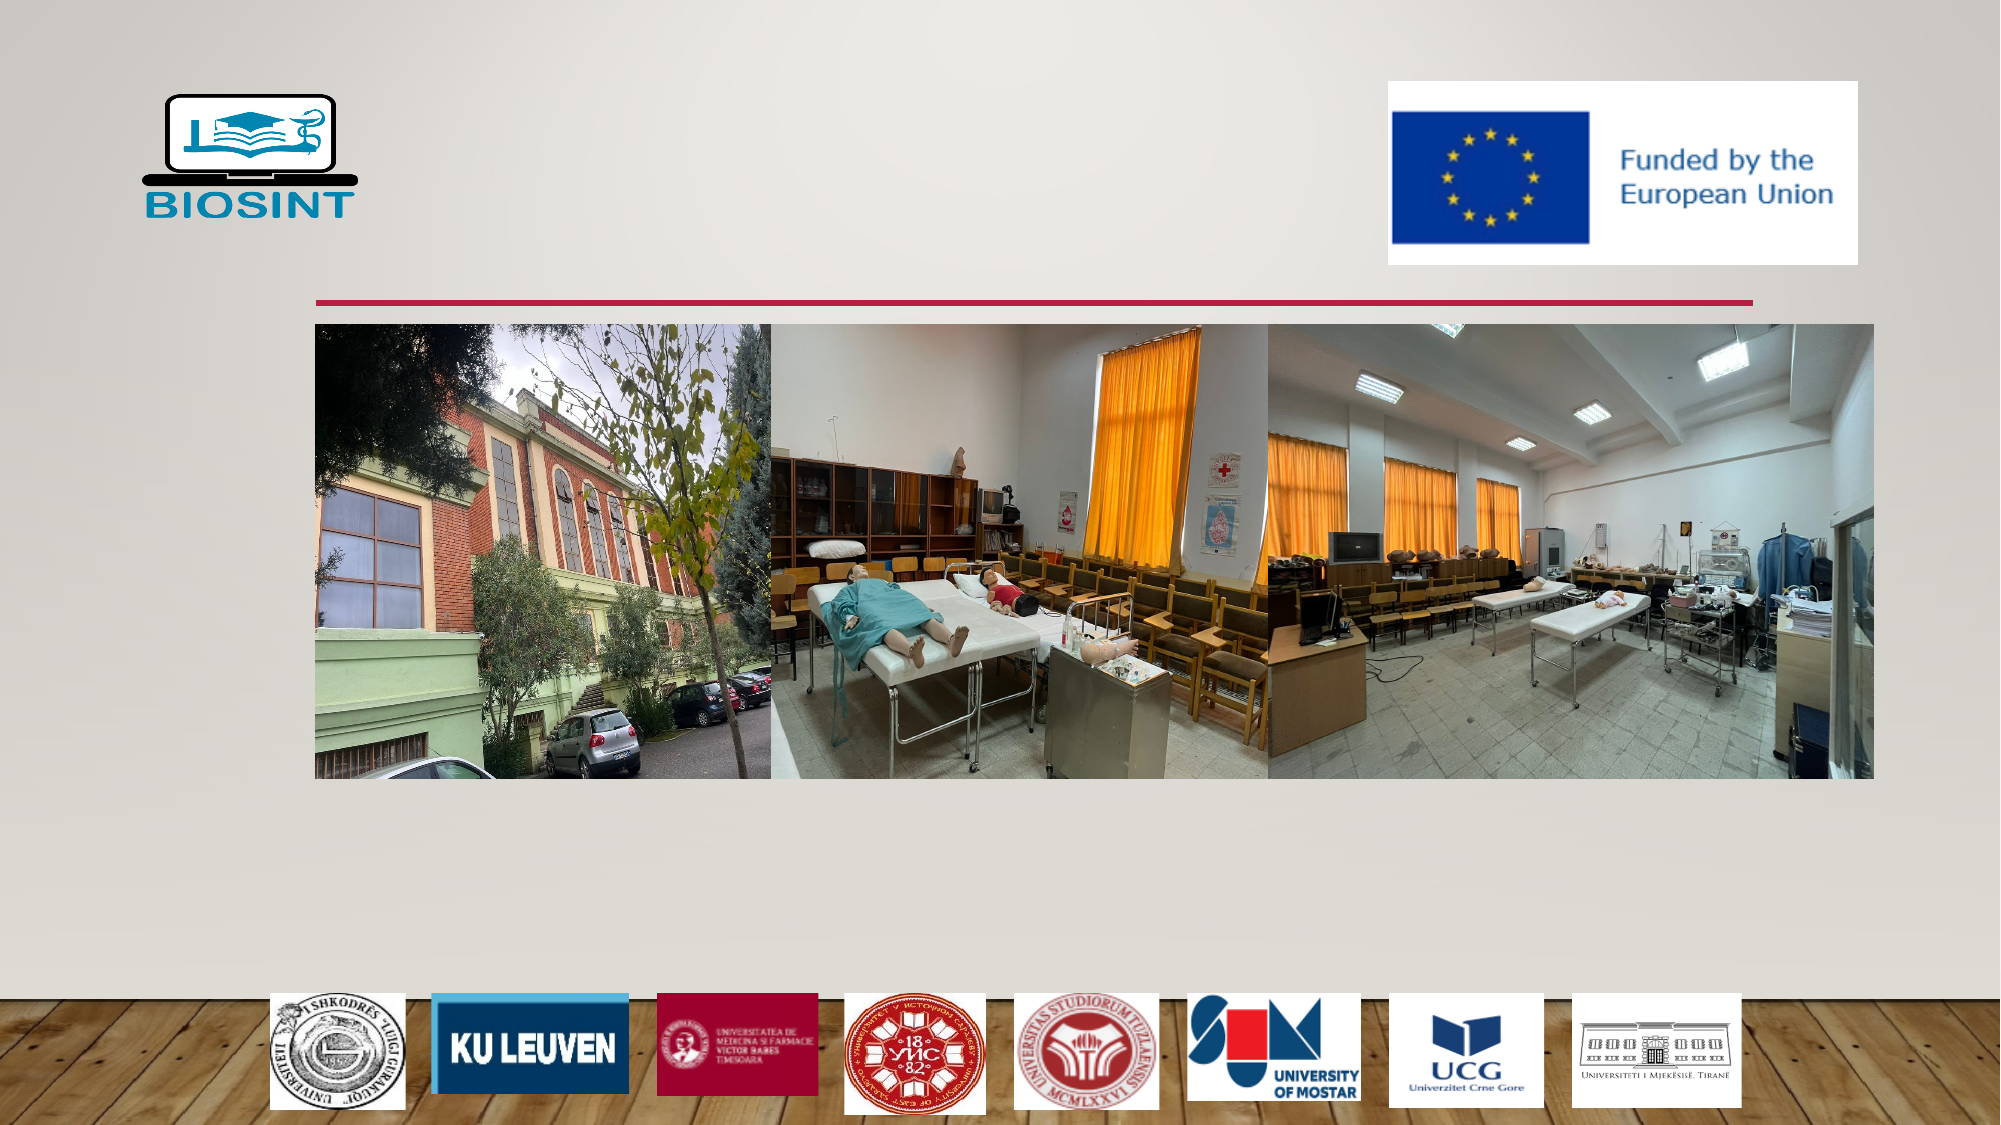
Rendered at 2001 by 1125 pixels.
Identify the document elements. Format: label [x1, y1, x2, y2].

list [315, 324, 771, 779]
picture [0, 0, 2001, 779]
picture [0, 992, 2001, 1125]
